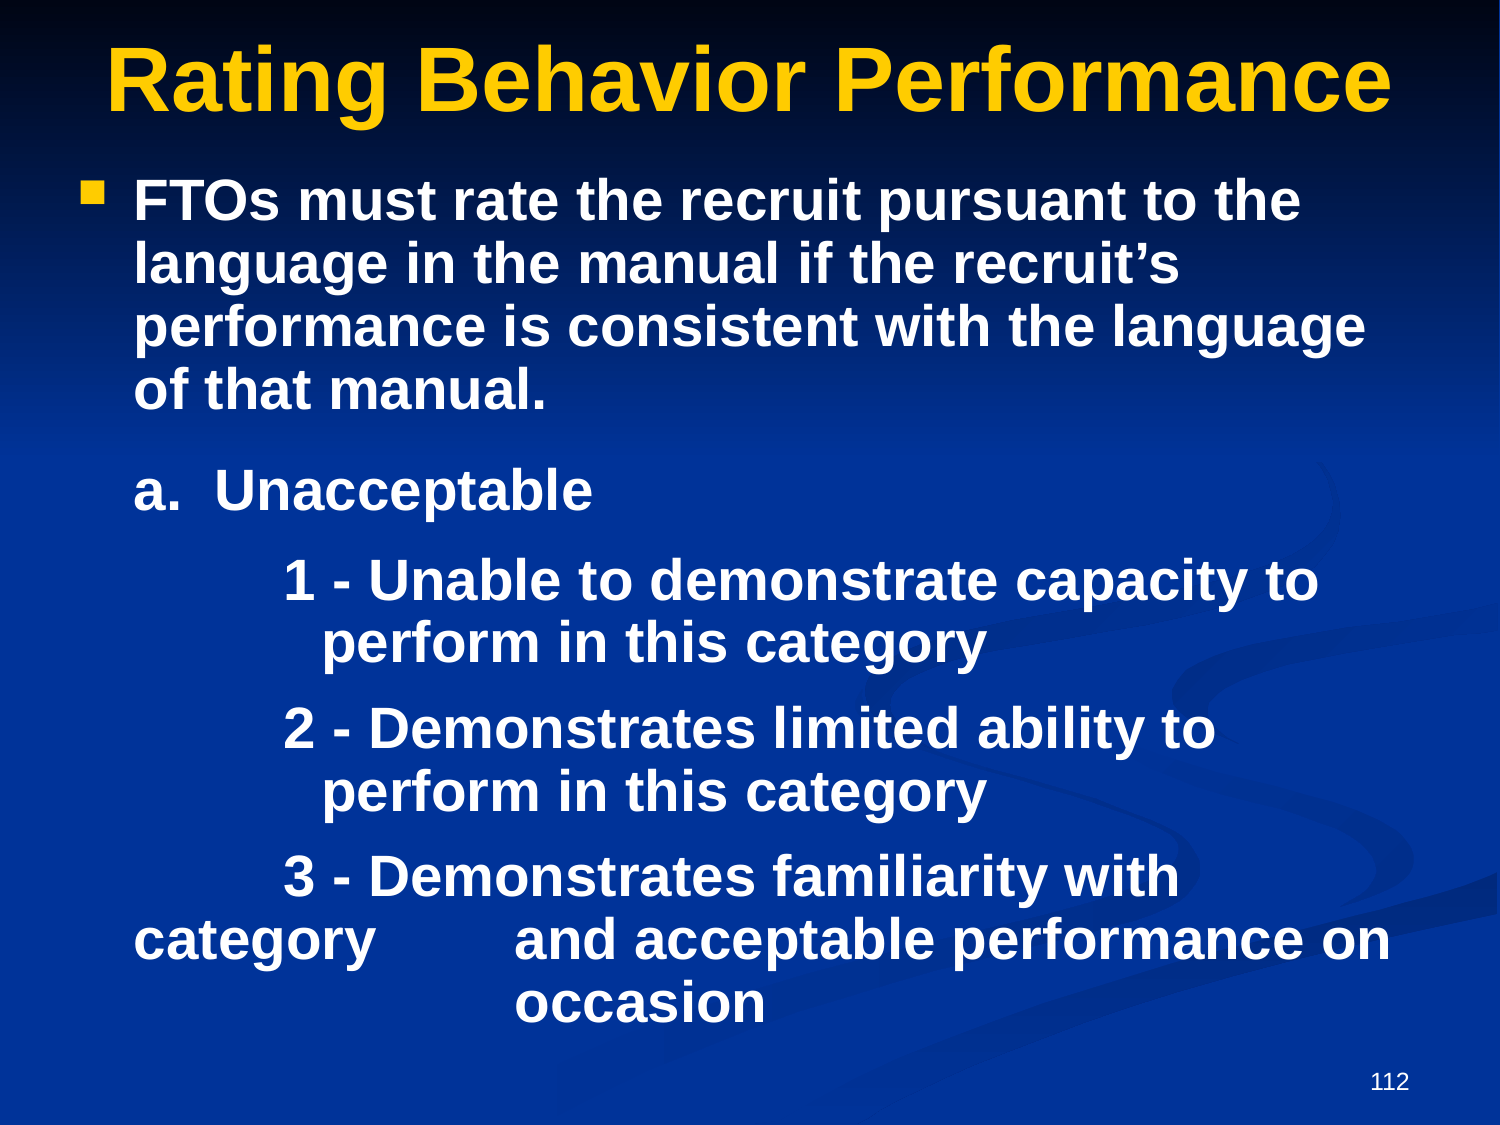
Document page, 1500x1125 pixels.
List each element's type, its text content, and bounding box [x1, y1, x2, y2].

list FTOs must rate the recruit pursuant to the language in the manual if the recruit’s performance is consistent with the language of that manual. a. Unacceptable 1 - Unable to demonstrate capacity to perform in this category 2 - Demonstrates limited ability to perform in this category 3 - Demonstrates familiarity with category and acceptable performance on occasion [62, 162, 1413, 1013]
slide_number 112 [1074, 1024, 1426, 1104]
title Rating Behavior Performance [74, 0, 1426, 188]
